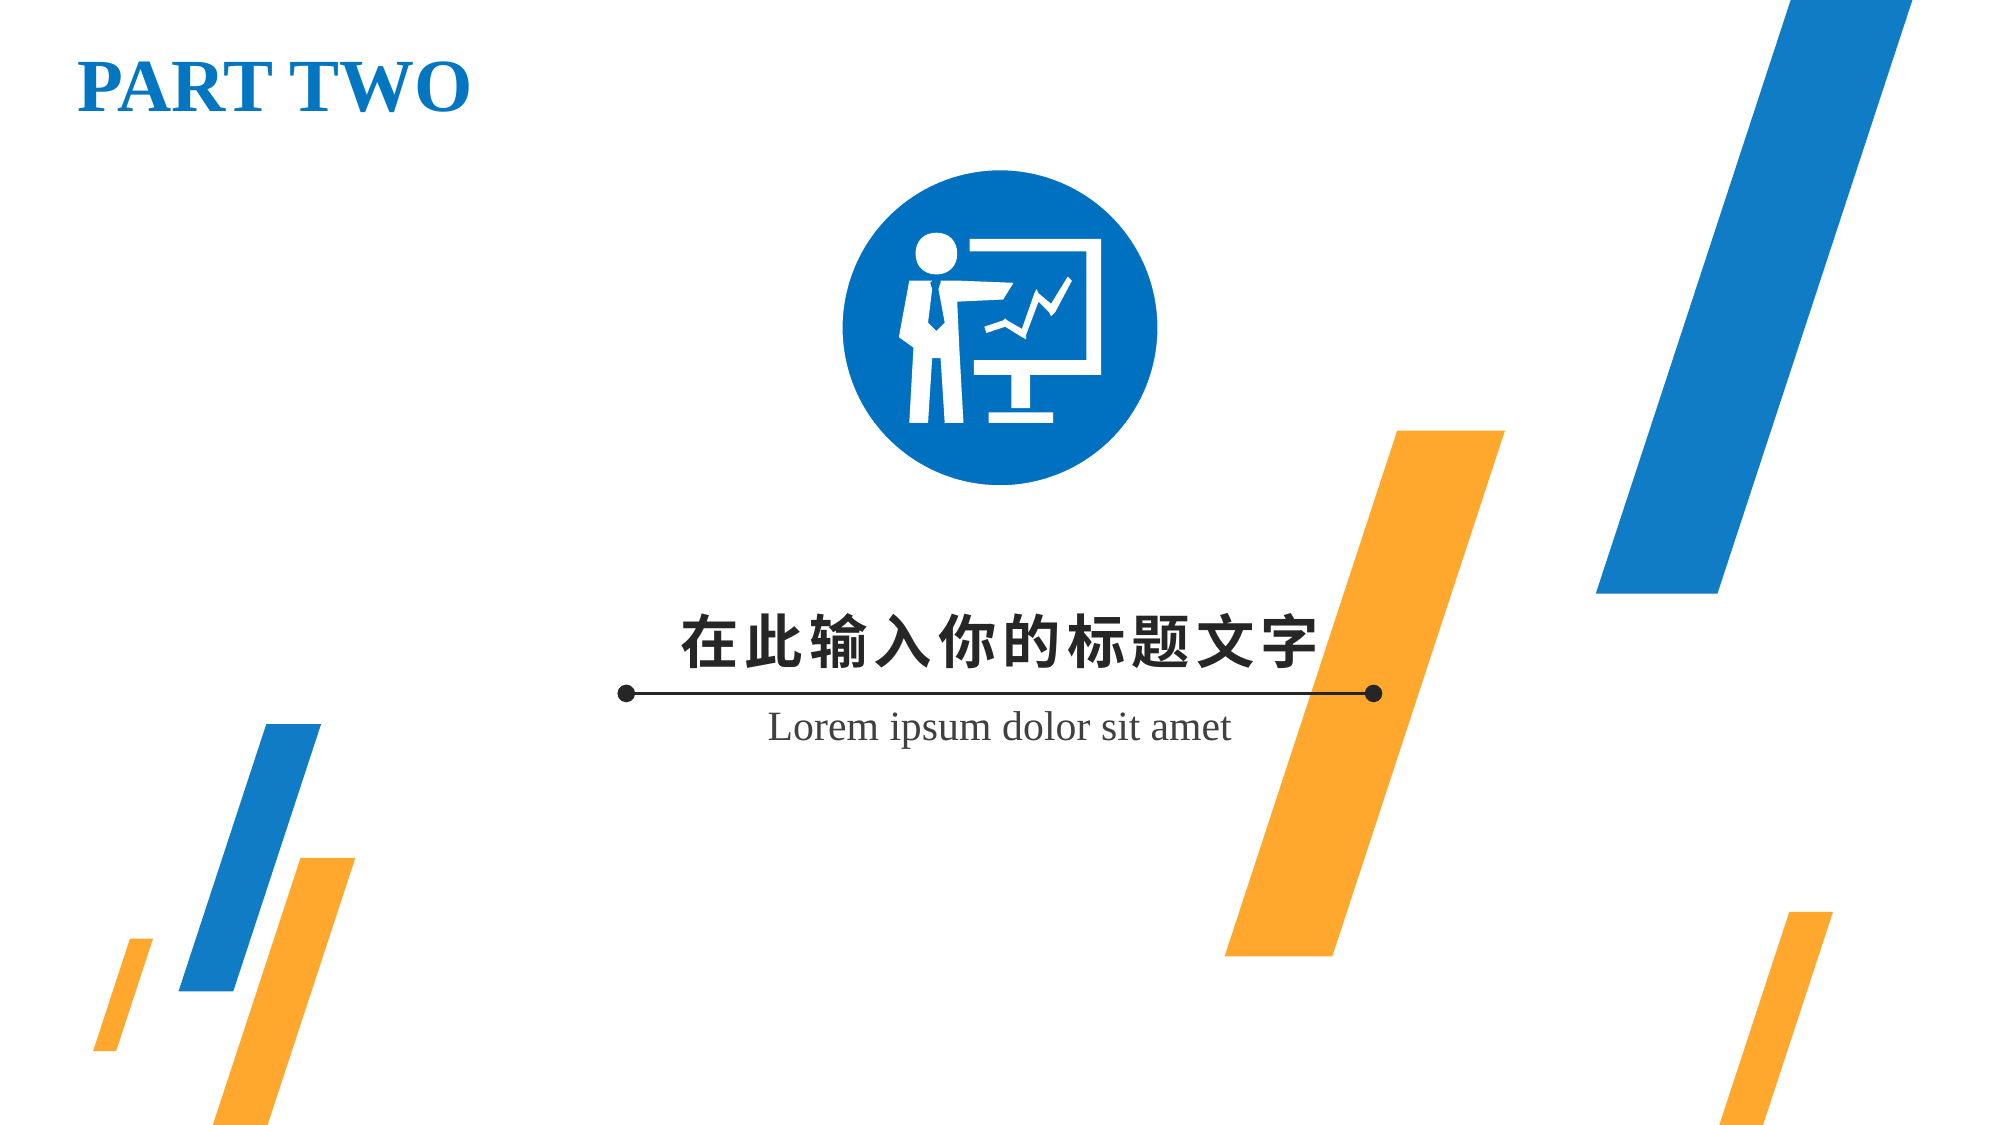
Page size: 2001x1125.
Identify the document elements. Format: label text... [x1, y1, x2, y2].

text_box [1594, 0, 1914, 595]
text_box PART TWO [19, 29, 550, 135]
text_box [91, 937, 155, 1053]
text_box [1718, 910, 1835, 1125]
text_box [617, 597, 1383, 758]
text_box [211, 856, 357, 1125]
text_box [177, 723, 323, 993]
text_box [840, 168, 1160, 488]
text_box [1223, 429, 1507, 958]
